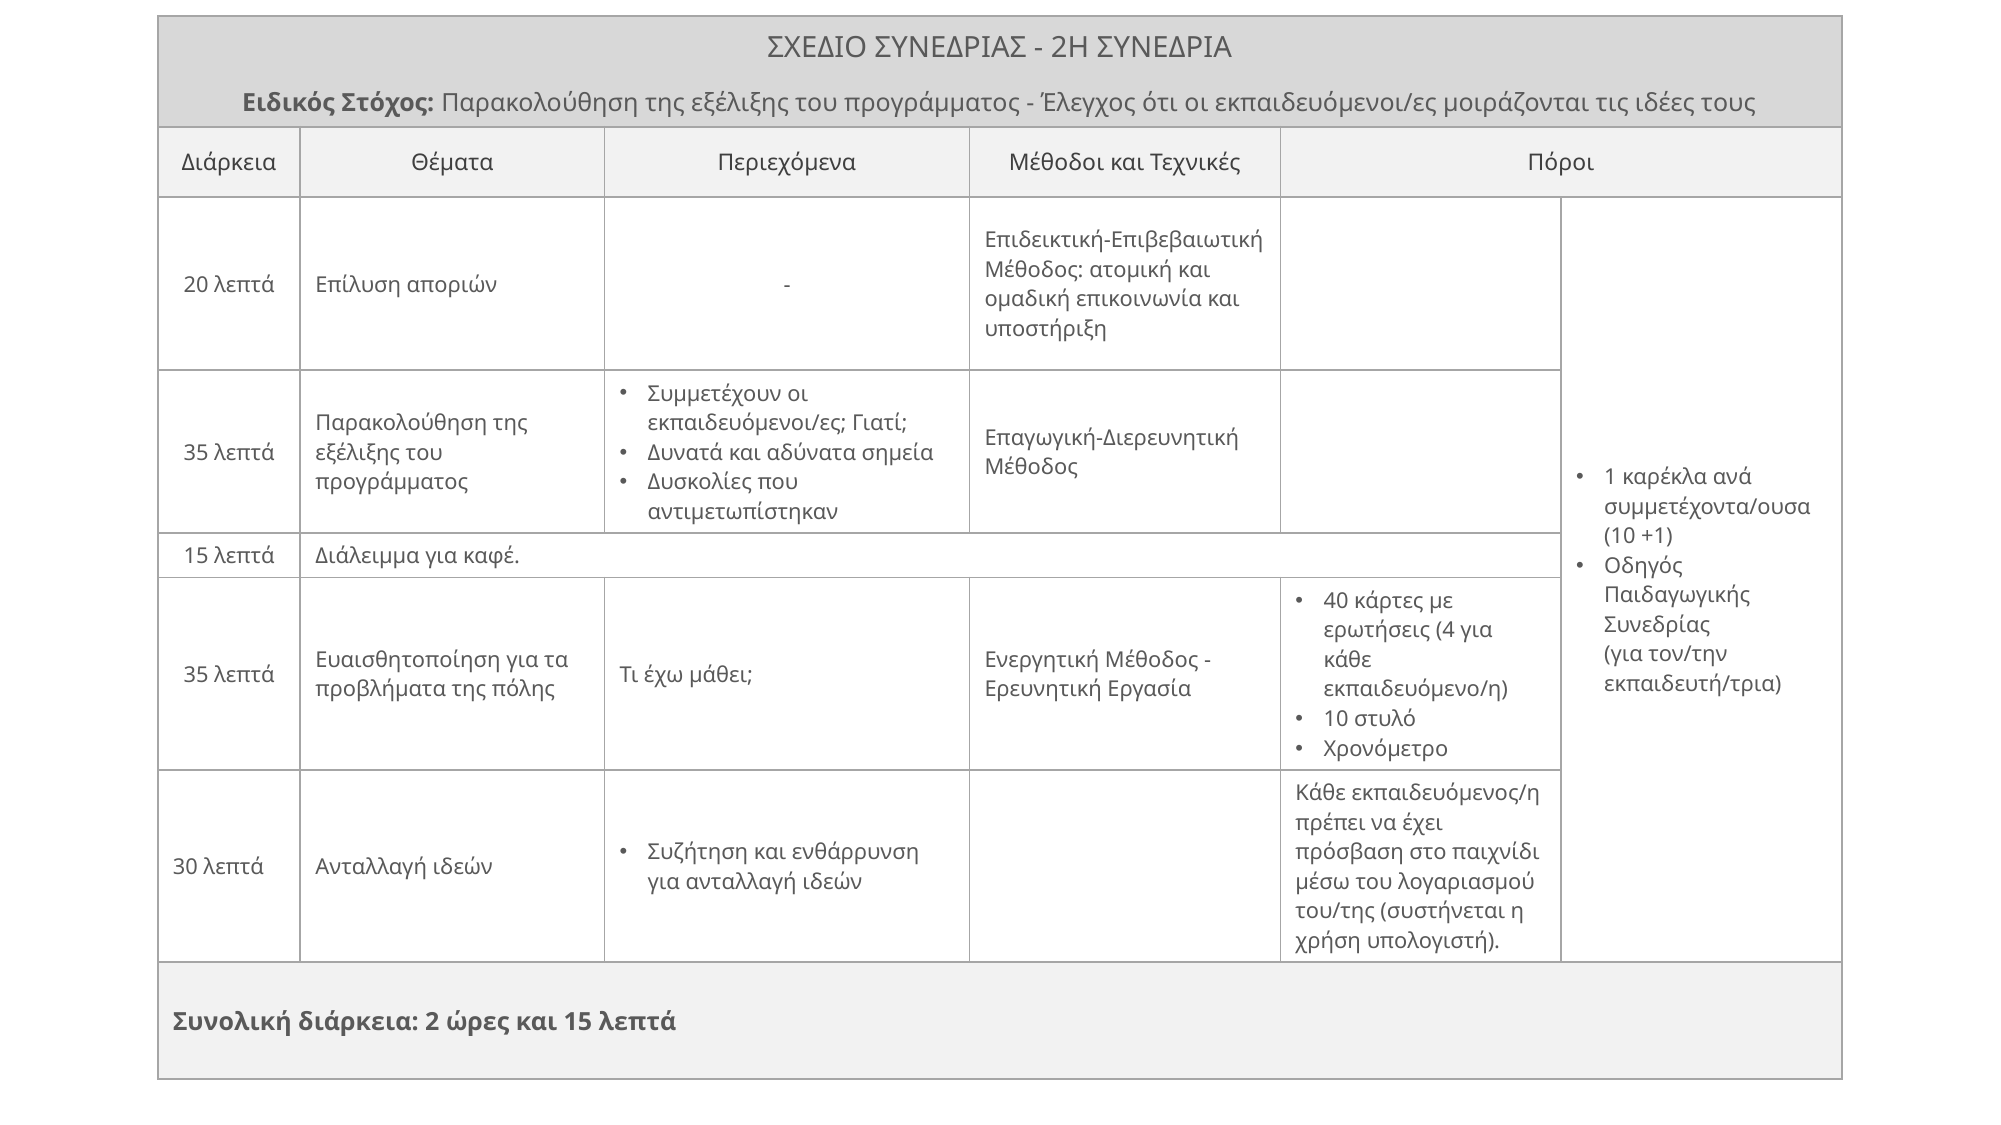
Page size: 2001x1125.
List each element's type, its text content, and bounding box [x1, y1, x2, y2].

table_cell Συζήτηση και ενθάρρυνση για ανταλλαγή ιδεών [605, 771, 969, 961]
table_cell Συμμετέχουν οι εκπαιδευόμενοι/ες; Γιατί; Δυνατά και αδύνατα σημεία Δυσκολίες που αντιμετωπίστηκαν [605, 371, 969, 532]
table_cell 30 λεπτά [159, 771, 299, 961]
table_cell Επίλυση αποριών [301, 198, 604, 369]
table_cell Μέθοδοι και Τεχνικές [970, 128, 1280, 196]
table_header ΣΧΕΔΙΟ ΣΥΝΕΔΡΙΑΣ - 2Η ΣΥΝΕΔΡΙΑ Ειδικός Στόχος: Παρακολούθηση της εξέλιξης του προγράμματος - Έλεγχος ότι οι εκπαιδευόμενοι/ες μοιράζονται τις ιδέες τους [159, 17, 1841, 126]
table_cell Συνολική διάρκεια: 2 ώρες και 15 λεπτά [159, 963, 1841, 1078]
table_cell [970, 771, 1280, 961]
table_cell Ανταλλαγή ιδεών [301, 771, 604, 961]
table_cell Θέματα [301, 128, 604, 196]
table_cell 40 κάρτες με ερωτήσεις (4 για κάθε εκπαιδευόμενο/η) 10 στυλό Χρονόμετρο [1281, 578, 1560, 769]
table_cell Περιεχόμενα [605, 128, 969, 196]
table_cell 20 λεπτά [159, 198, 299, 369]
table_cell Επιδεικτική-Επιβεβαιωτική Μέθοδος: ατομική και ομαδική επικοινωνία και υποστήριξη [970, 198, 1280, 369]
table_cell Ευαισθητοποίηση για τα προβλήματα της πόλης [301, 578, 604, 769]
table_cell - [605, 198, 969, 369]
table_cell 15 λεπτά [159, 534, 299, 577]
table_cell Ενεργητική Μέθοδος - Ερευνητική Εργασία [970, 578, 1280, 769]
table_cell Παρακολούθηση της εξέλιξης του προγράμματος [301, 371, 604, 532]
table_cell Πόροι [1281, 128, 1841, 196]
table_cell [1281, 371, 1560, 532]
table_cell 1 καρέκλα ανά συμμετέχοντα/ουσα (10 +1) Οδηγός Παιδαγωγικής Συνεδρίας (για τον/την εκπαιδευτή/τρια) [1562, 198, 1841, 961]
table_cell Επαγωγική-Διερευνητική Μέθοδος [970, 371, 1280, 532]
table_cell 35 λεπτά [159, 578, 299, 769]
table_cell Διάλειμμα για καφέ. [301, 534, 1560, 577]
table_cell 35 λεπτά [159, 371, 299, 532]
table_cell [1281, 198, 1560, 369]
table_cell Διάρκεια [159, 128, 299, 196]
table_cell Κάθε εκπαιδευόμενος/η πρέπει να έχει πρόσβαση στο παιχνίδι μέσω του λογαριασμού του/της (συστήνεται η χρήση υπολογιστή). [1281, 771, 1560, 961]
table_cell Τι έχω μάθει; [605, 578, 969, 769]
